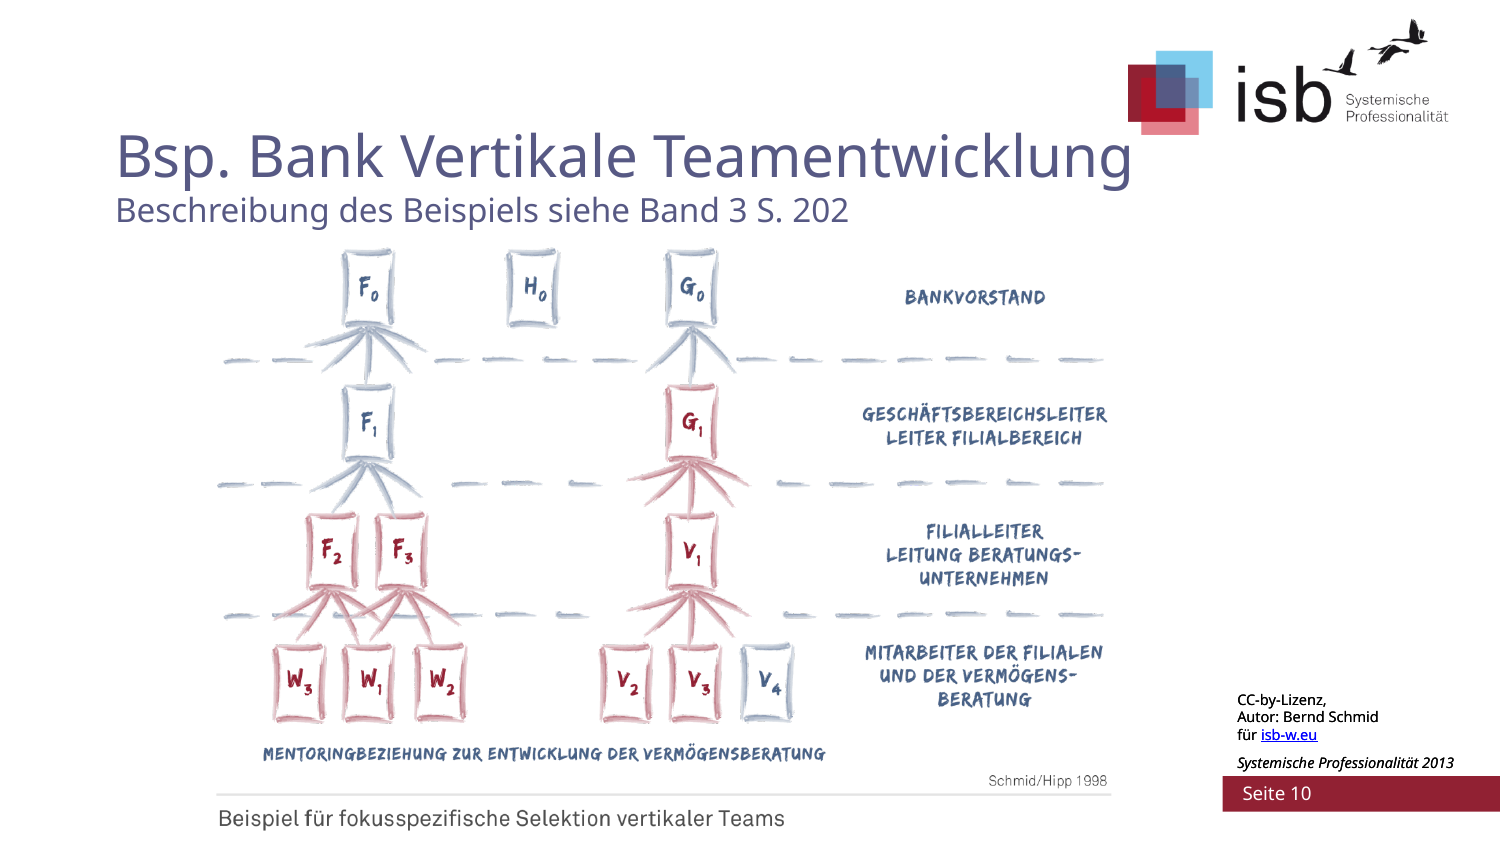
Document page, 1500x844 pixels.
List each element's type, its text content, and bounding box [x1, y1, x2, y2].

title Bsp. Bank Vertikale Teamentwicklung Beschreibung des Beispiels siehe Band 3 S. 202 [100, 67, 1223, 281]
text_box CC-by-Lizenz, Autor: Bernd Schmid für isb-w.eu Systemische Professionalität 2013 [1222, 543, 1500, 844]
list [191, 220, 1131, 844]
picture [1128, 14, 1461, 139]
